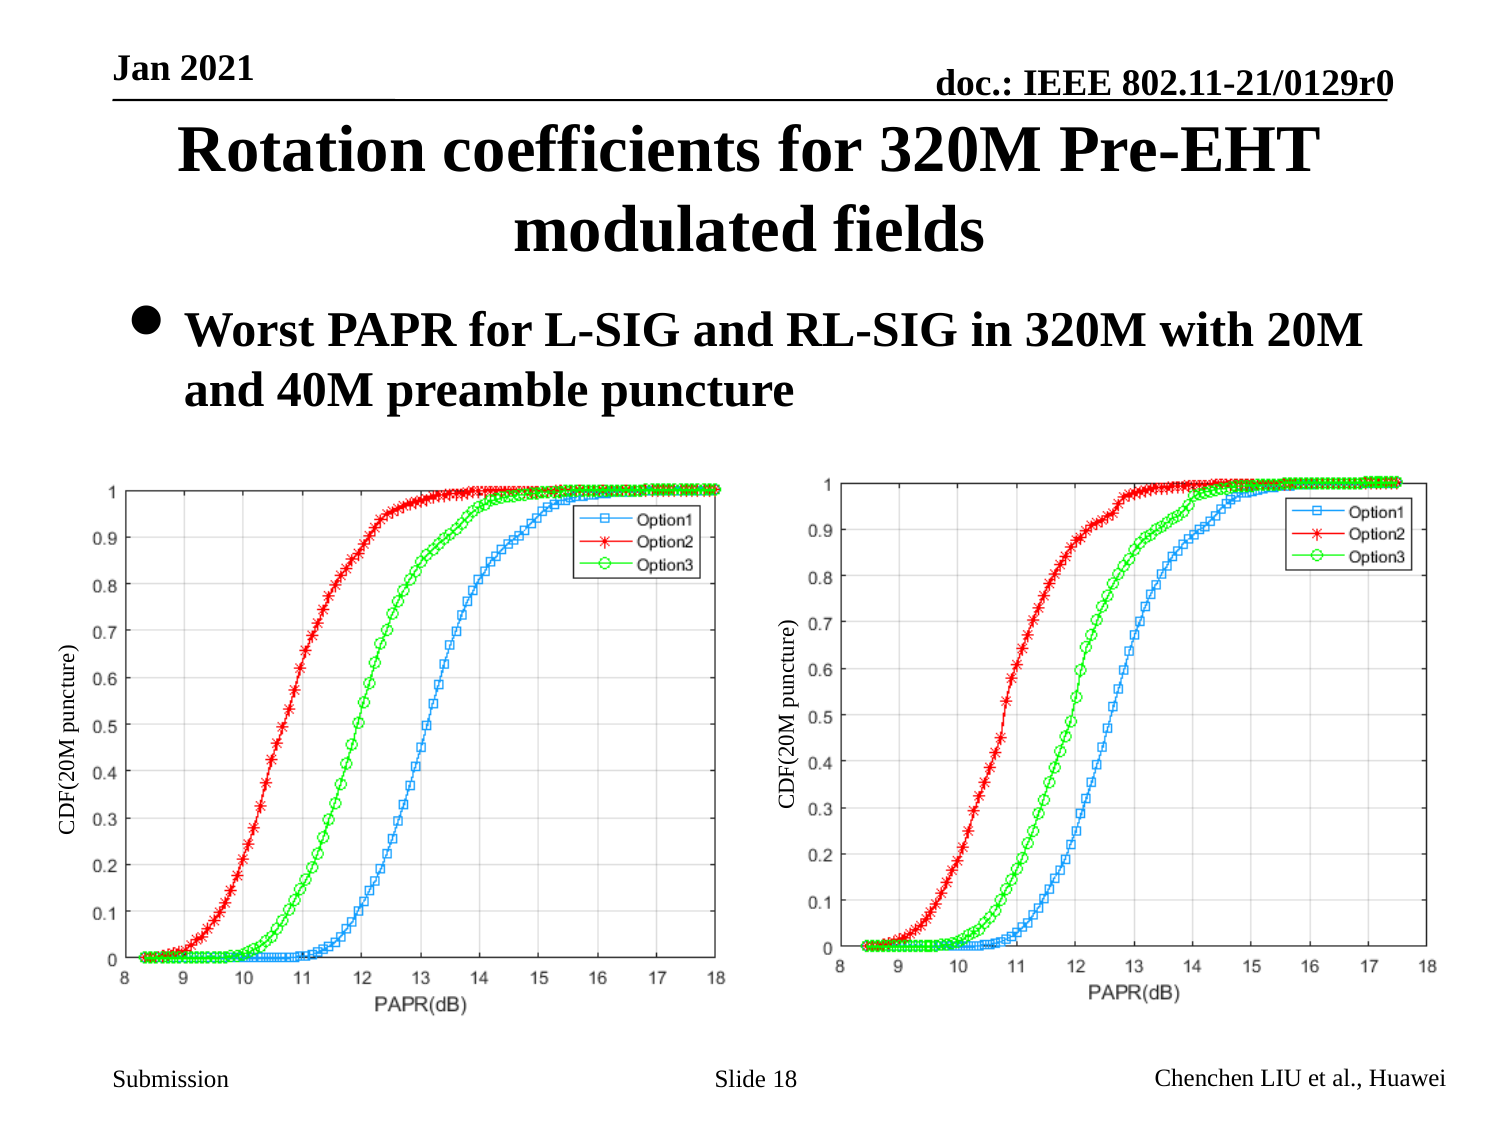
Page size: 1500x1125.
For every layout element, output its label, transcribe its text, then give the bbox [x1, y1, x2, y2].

list Worst PAPR for L-SIG and RL-SIG in 320M with 20M and 40M preamble puncture [112, 289, 1388, 447]
slide_number Slide 18 [712, 1061, 800, 1123]
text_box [25, 448, 789, 1021]
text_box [741, 441, 1499, 1009]
title Rotation coefficients for 320M Pre-EHT modulated fields [112, 136, 1388, 289]
